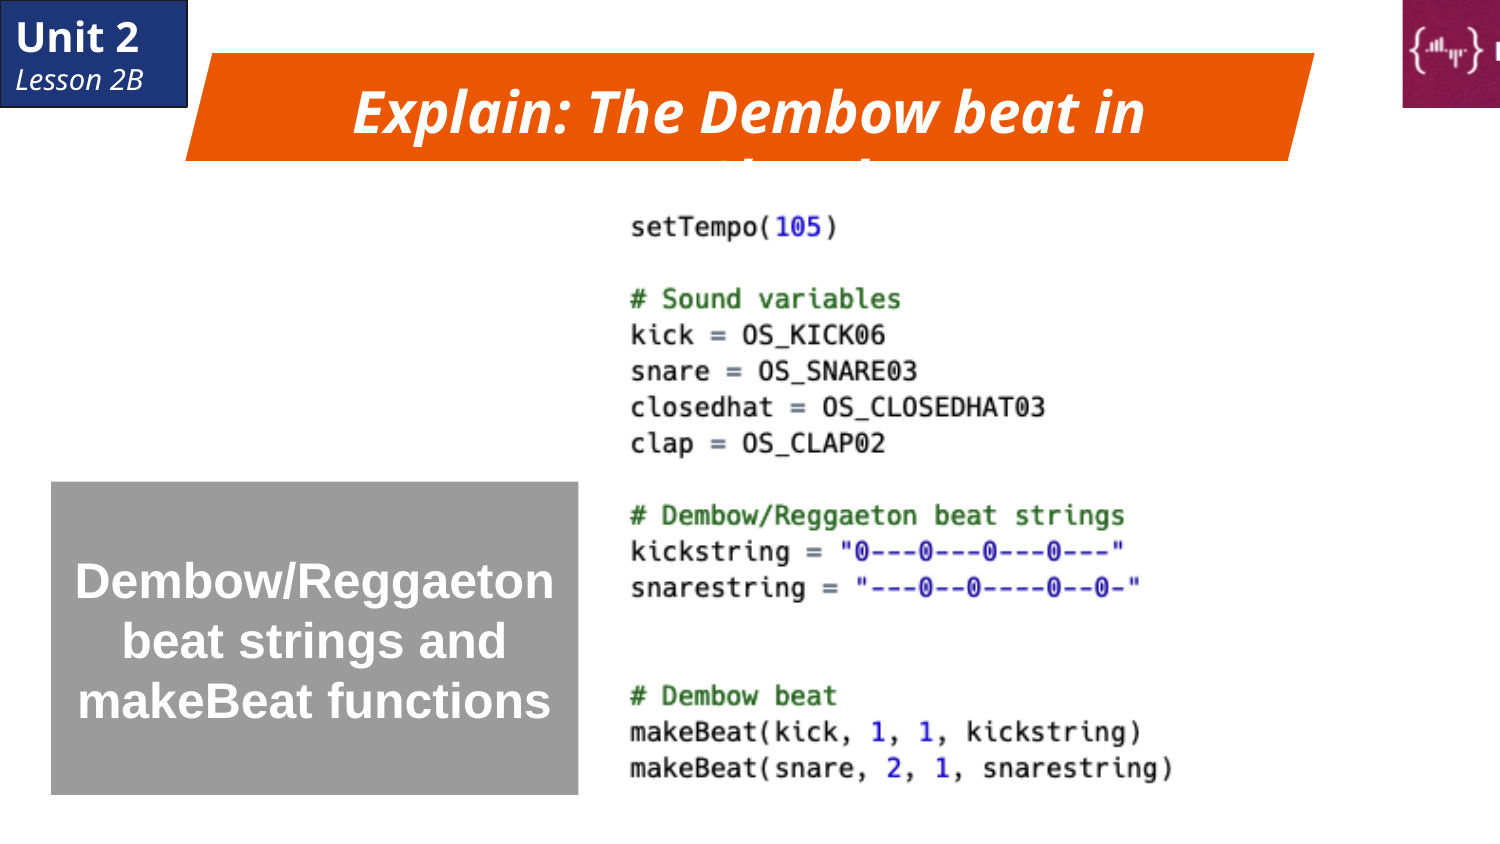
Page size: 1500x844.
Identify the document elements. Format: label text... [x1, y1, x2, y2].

text_box [185, 53, 1315, 161]
text_box Unit 2 Lesson 2B [0, 0, 187, 108]
title Dembow/Reggaeton beat strings and makeBeat functions [51, 481, 579, 795]
picture [1402, 0, 1500, 108]
text_box Explain: The Dembow beat in EarSketch [221, 60, 1279, 155]
picture [622, 208, 1175, 791]
